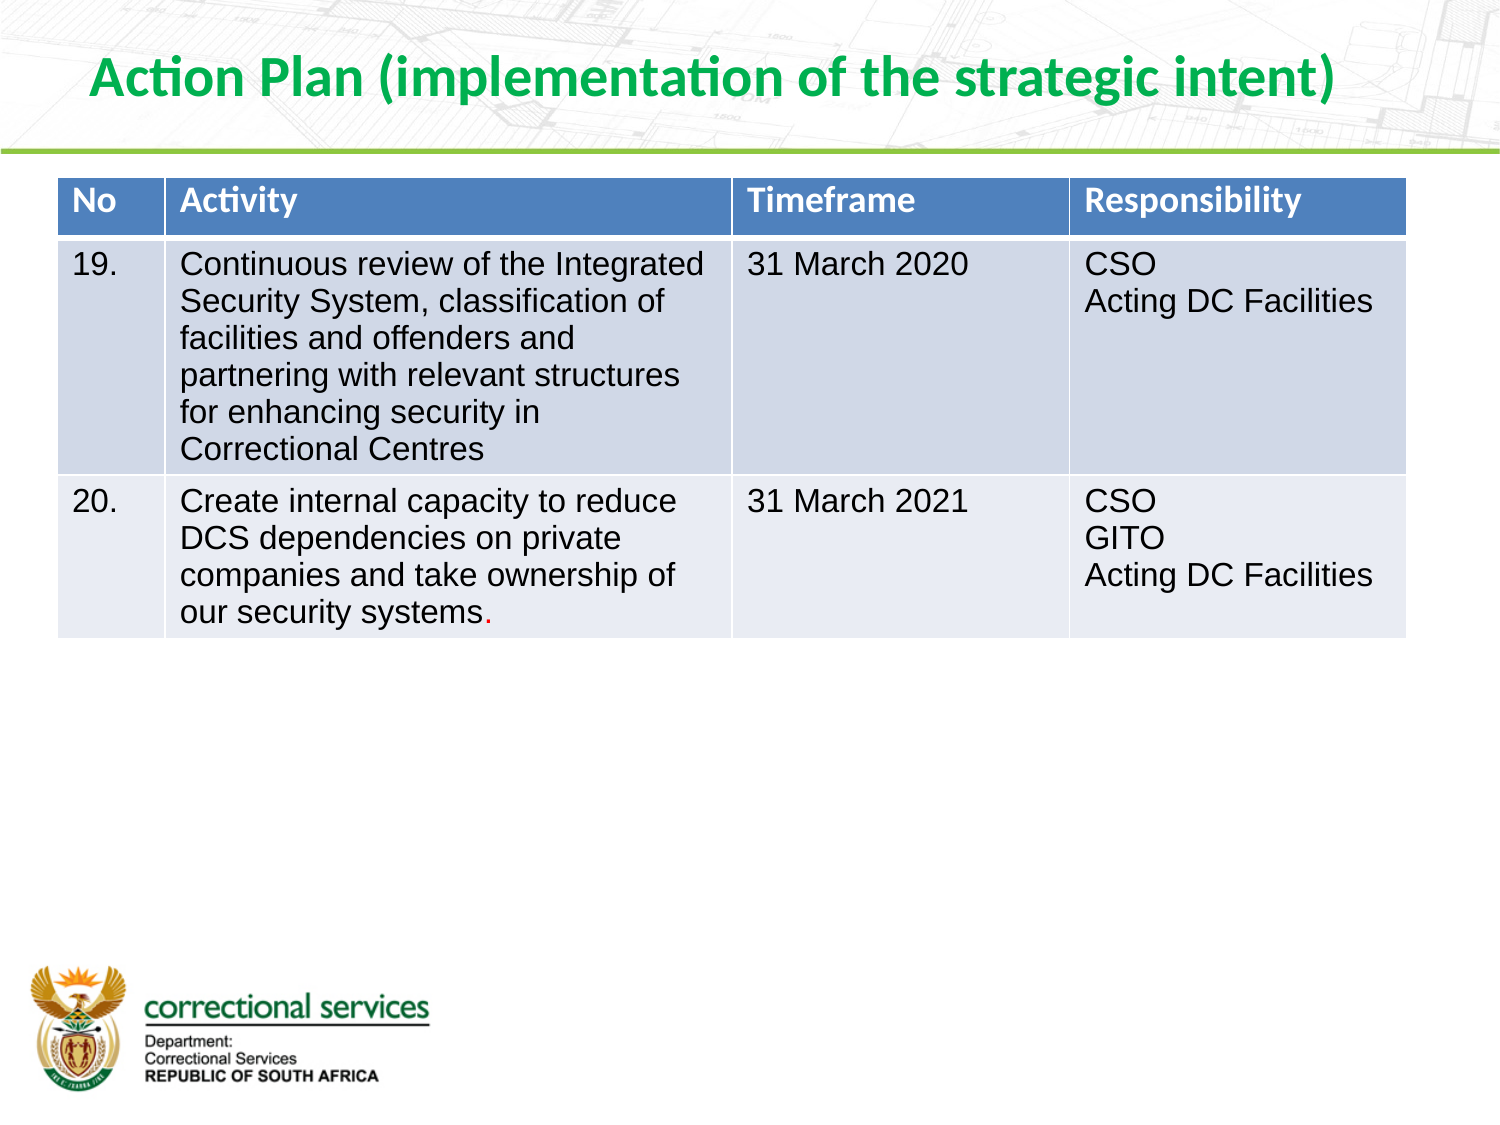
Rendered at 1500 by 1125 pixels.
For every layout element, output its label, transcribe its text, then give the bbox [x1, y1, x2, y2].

table_header Timeframe [733, 178, 1069, 235]
table_header No [58, 178, 164, 235]
table_cell 31 March 2020 [733, 241, 1069, 474]
picture [0, 936, 481, 1125]
table_header Activity [166, 178, 731, 235]
table_cell CSO GITO Acting DC Facilities [1070, 476, 1406, 638]
text_box Action Plan (implementation of the strategic intent) [74, 30, 1425, 116]
table_cell Continuous review of the Integrated Security System, classification of facilities and offenders and partnering with relevant structures for enhancing security in Correctional Centres [166, 241, 731, 474]
table_cell 20. [58, 476, 164, 638]
picture [0, 0, 1500, 154]
table_cell 31 March 2021 [733, 476, 1069, 638]
table_cell 19. [58, 241, 164, 474]
table_cell Create internal capacity to reduce DCS dependencies on private companies and take ownership of our security systems. [166, 476, 731, 638]
table_header Responsibility [1070, 178, 1406, 235]
table_cell CSO Acting DC Facilities [1070, 241, 1406, 474]
